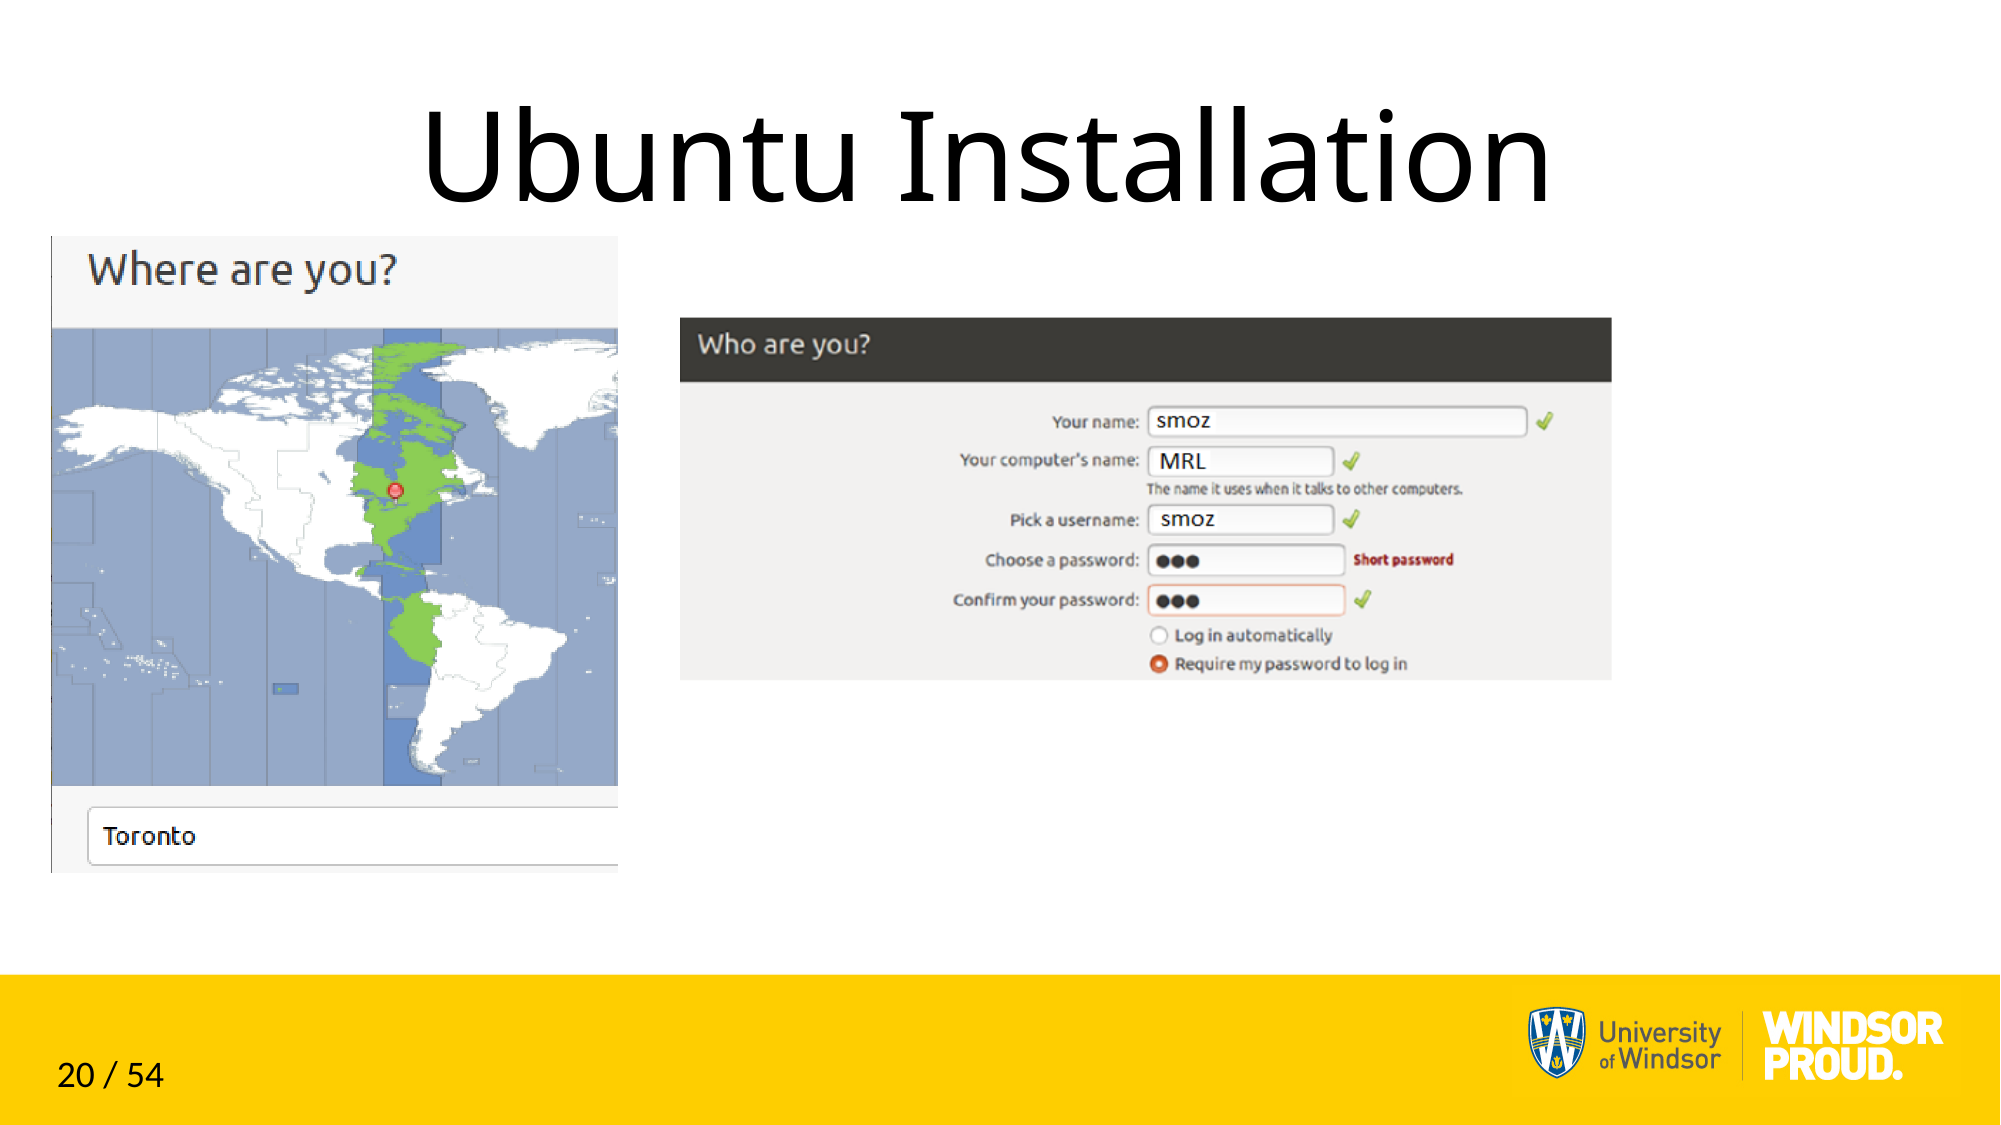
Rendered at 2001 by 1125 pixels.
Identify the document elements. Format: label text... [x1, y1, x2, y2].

picture [0, 0, 2000, 1125]
slide_number 20 [42, 1042, 525, 1103]
subtitle [114, 281, 1893, 930]
title Ubuntu Installation [249, 48, 1726, 237]
